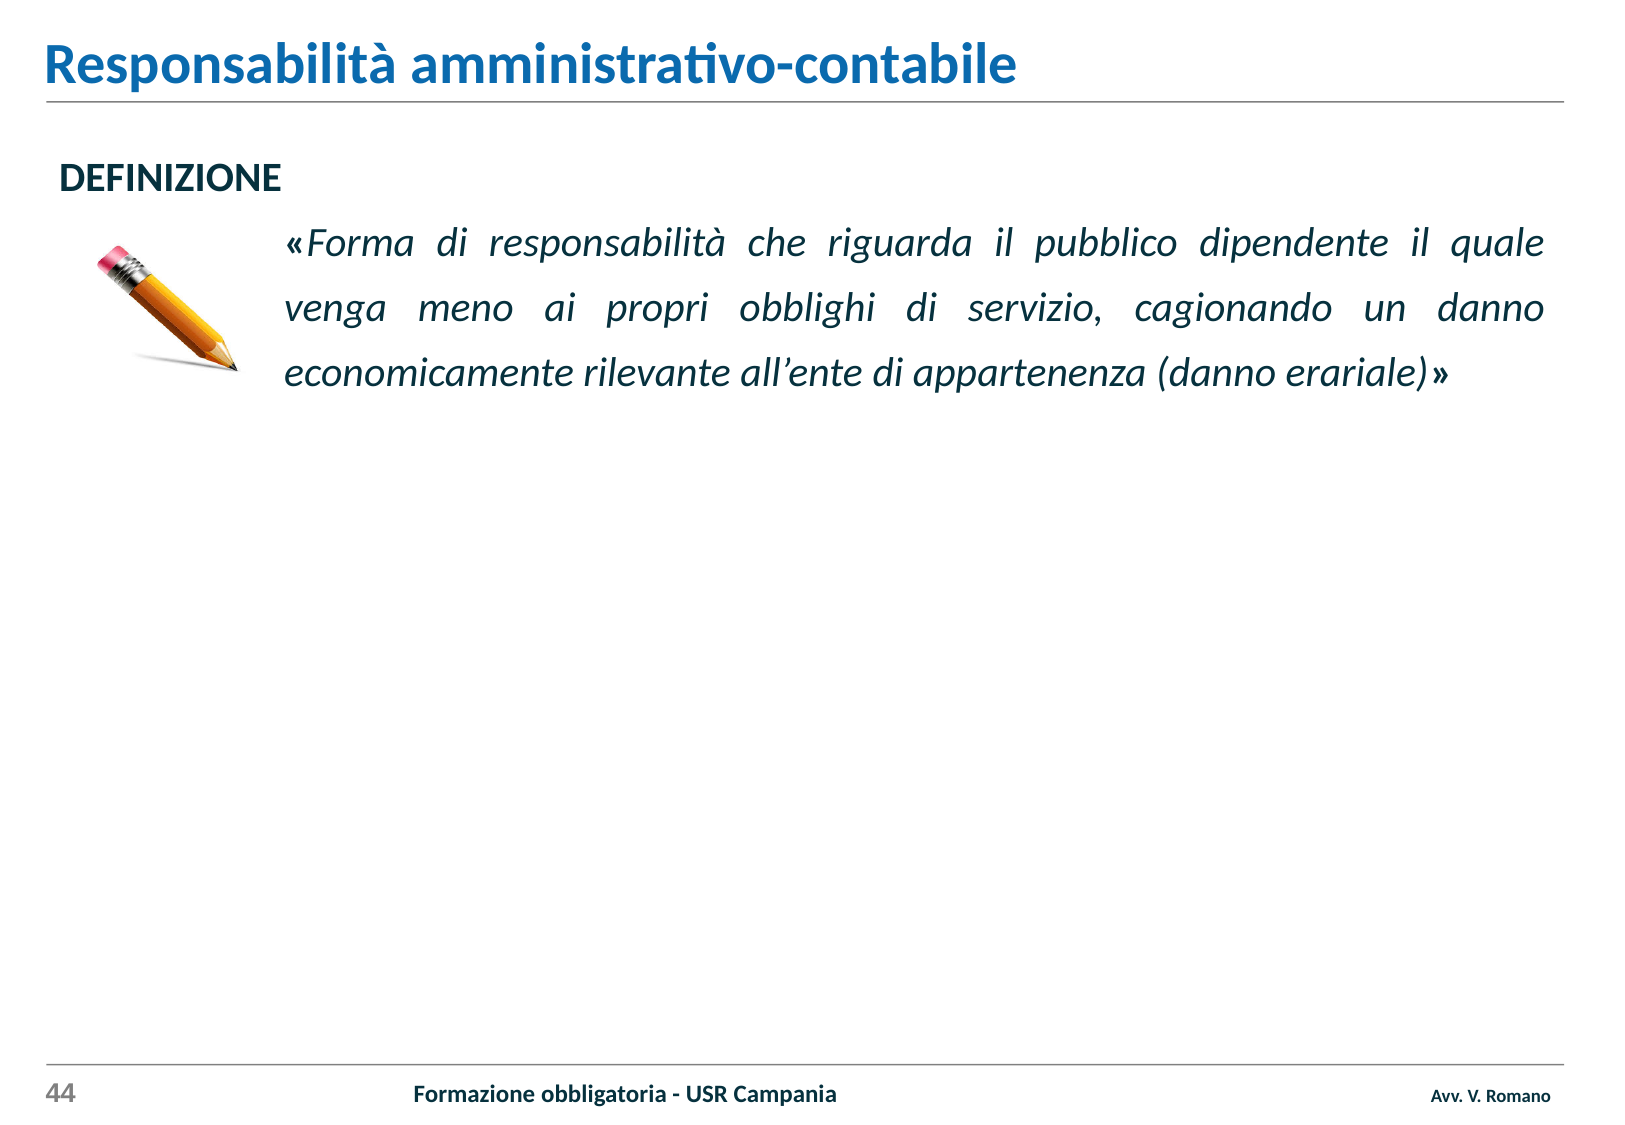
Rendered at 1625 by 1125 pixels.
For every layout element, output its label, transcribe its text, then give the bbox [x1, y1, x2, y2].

picture [97, 243, 246, 376]
text_box DEFINIZIONE «Forma di responsabilità che riguarda il pubblico dipendente il quale venga meno ai propri obblighi di servizio, cagionando un danno economicamente rilevante all’ente di appartenenza (danno erariale)» [44, 127, 1561, 994]
text_box Responsabilità amministrativo-contabile [44, 24, 1561, 91]
